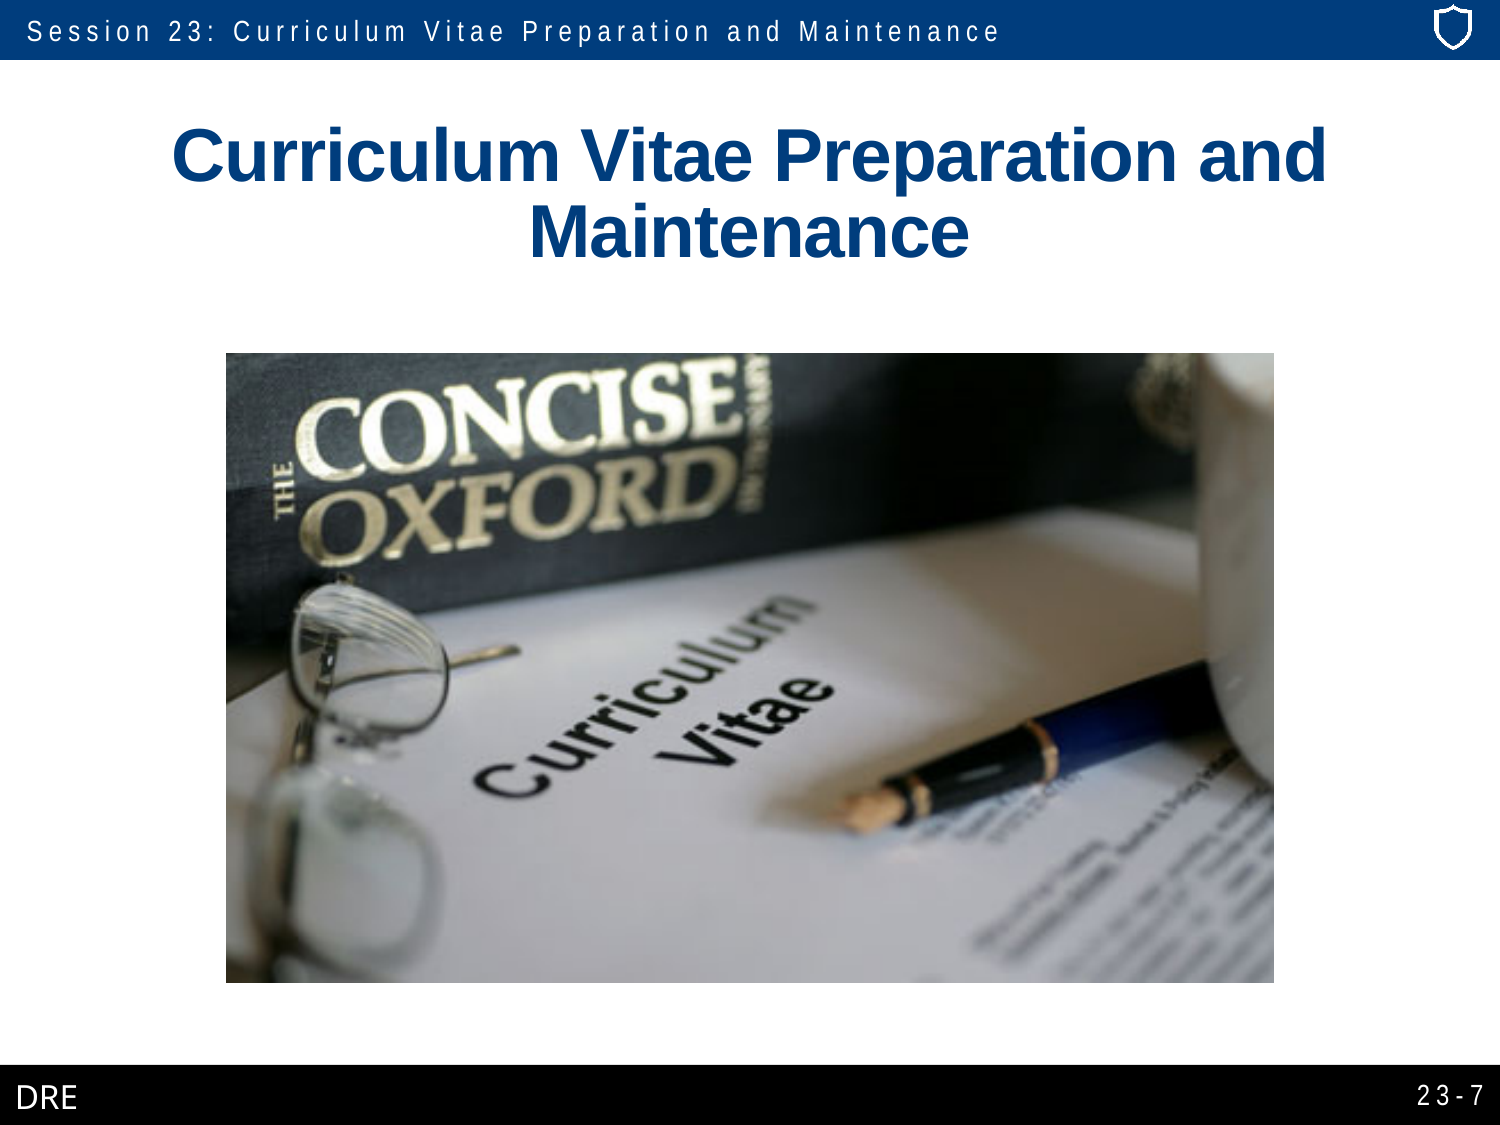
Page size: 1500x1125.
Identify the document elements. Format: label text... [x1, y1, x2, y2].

picture [1434, 4, 1472, 50]
picture [225, 352, 1275, 983]
slide_number 23-7 [1218, 1063, 1499, 1124]
title Curriculum Vitae Preparation and Maintenance [50, 95, 1450, 281]
